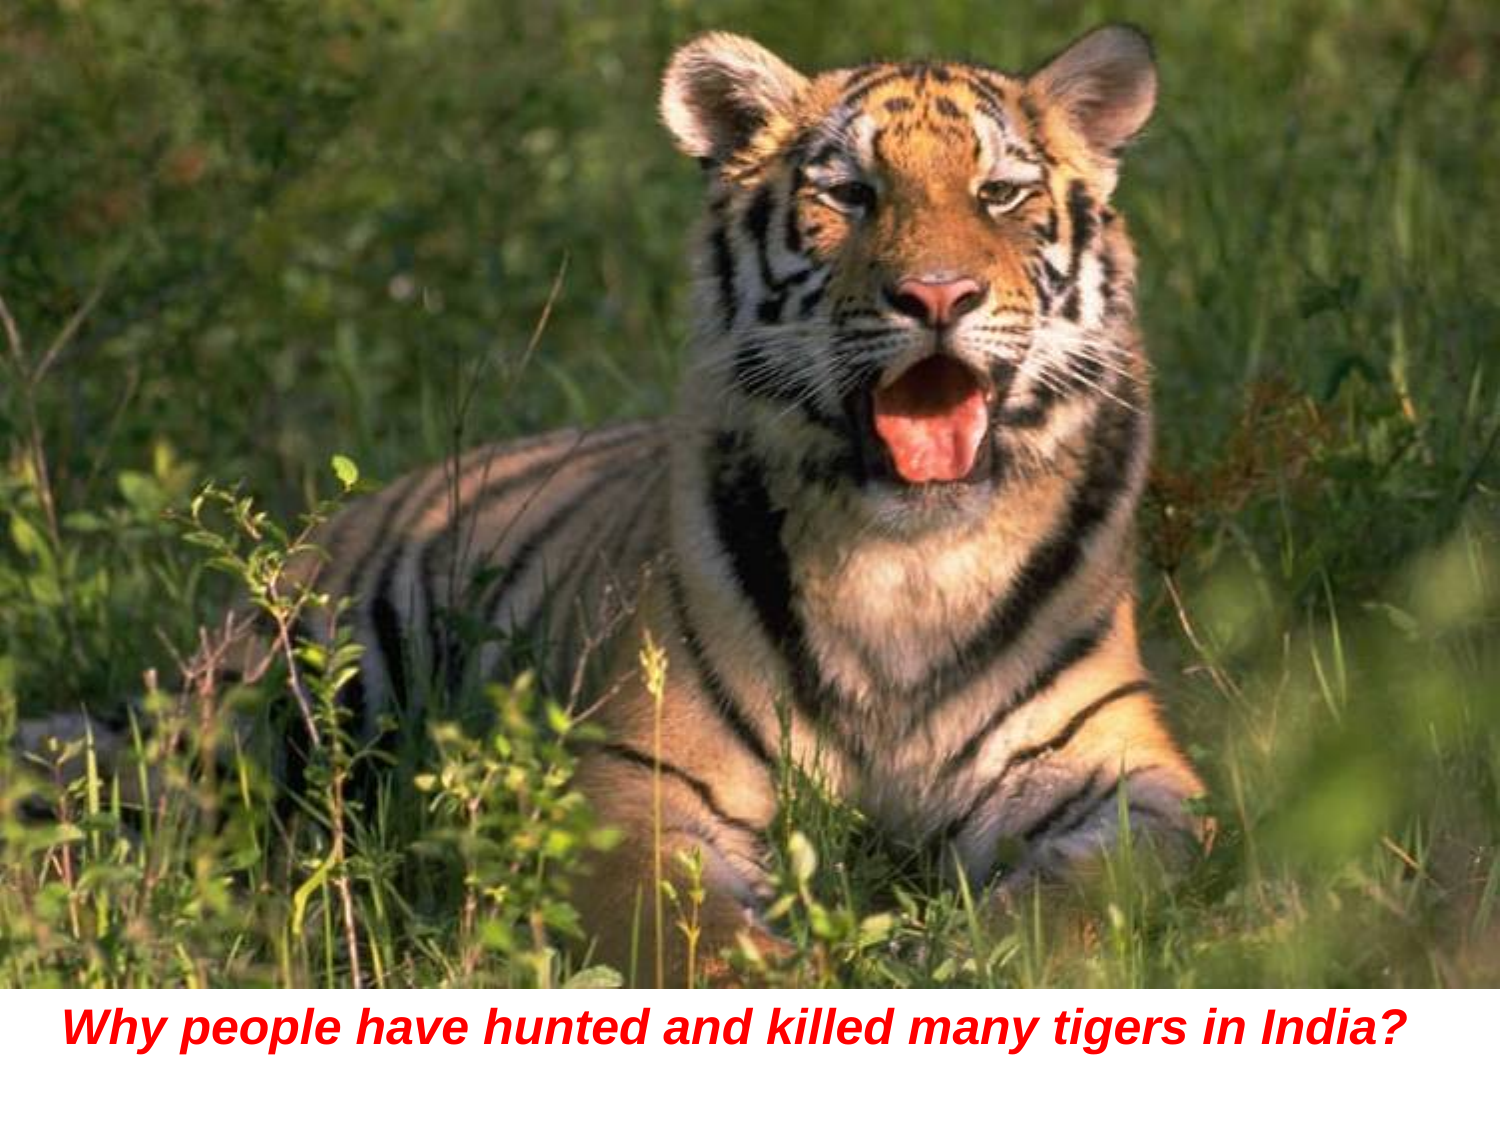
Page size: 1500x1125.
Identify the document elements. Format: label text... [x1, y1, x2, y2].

picture [0, 0, 1500, 1125]
text_box Why people have hunted and killed many tigers in India? [0, 996, 1471, 1123]
